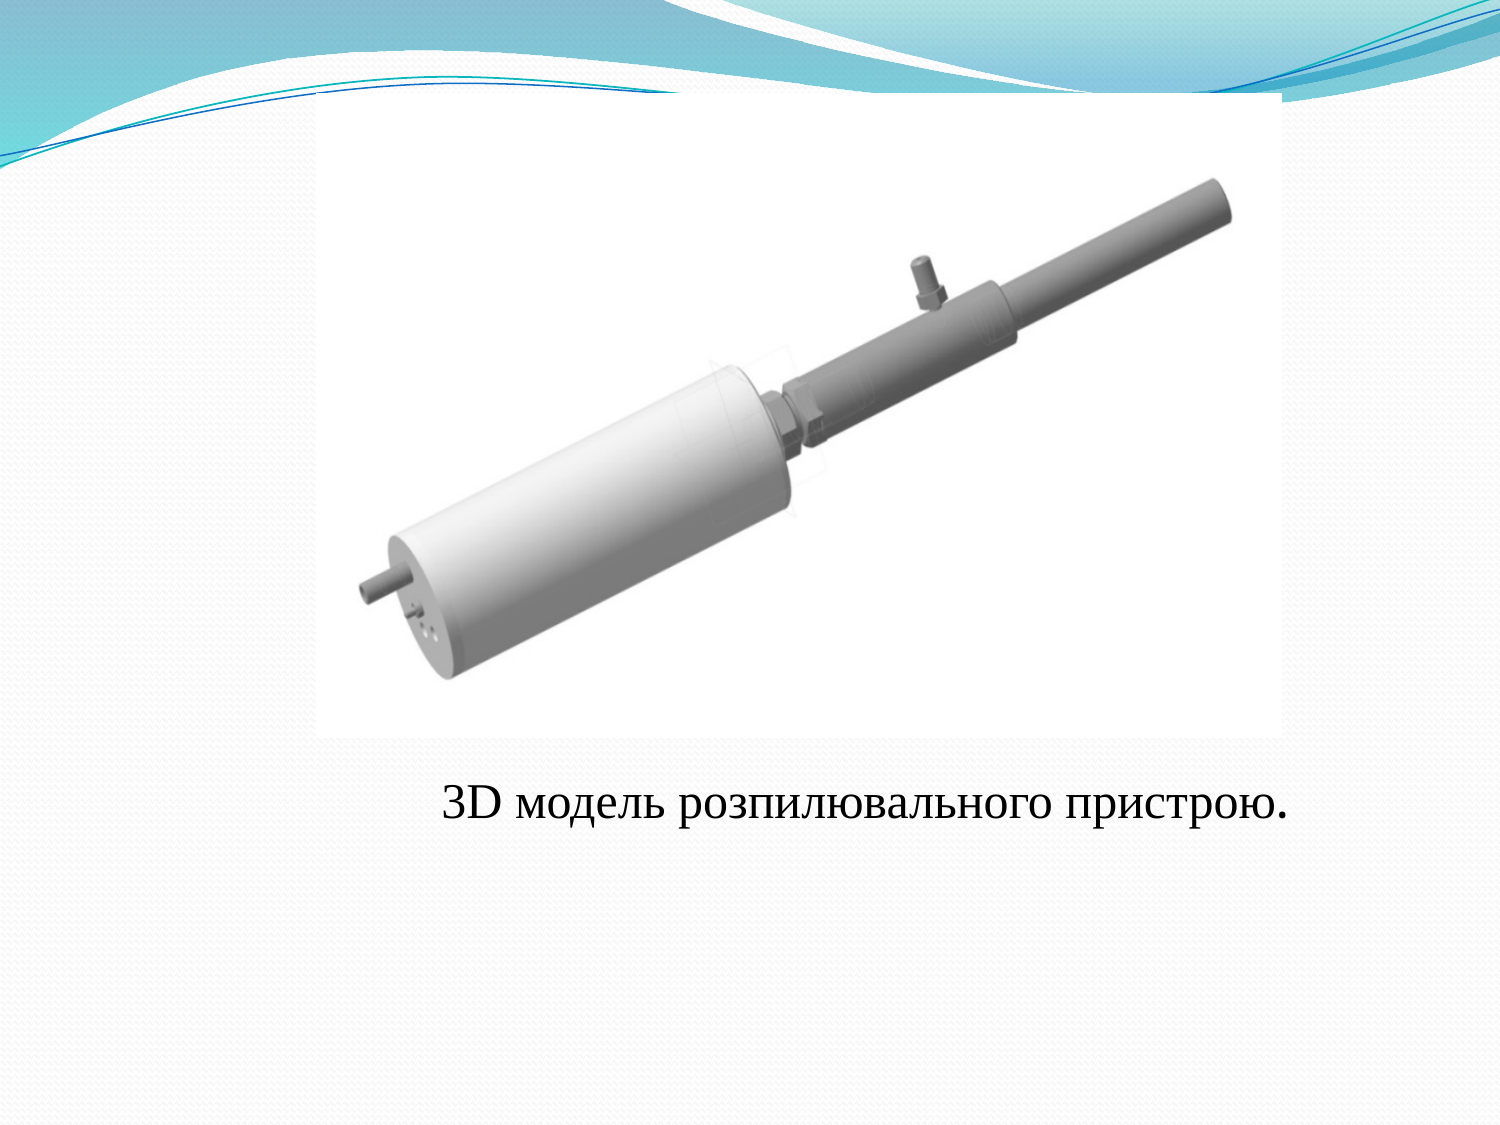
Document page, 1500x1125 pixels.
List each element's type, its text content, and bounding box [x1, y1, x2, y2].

text_box 3D модель розпилювального пристрою. [426, 761, 1304, 837]
picture [316, 93, 1282, 739]
